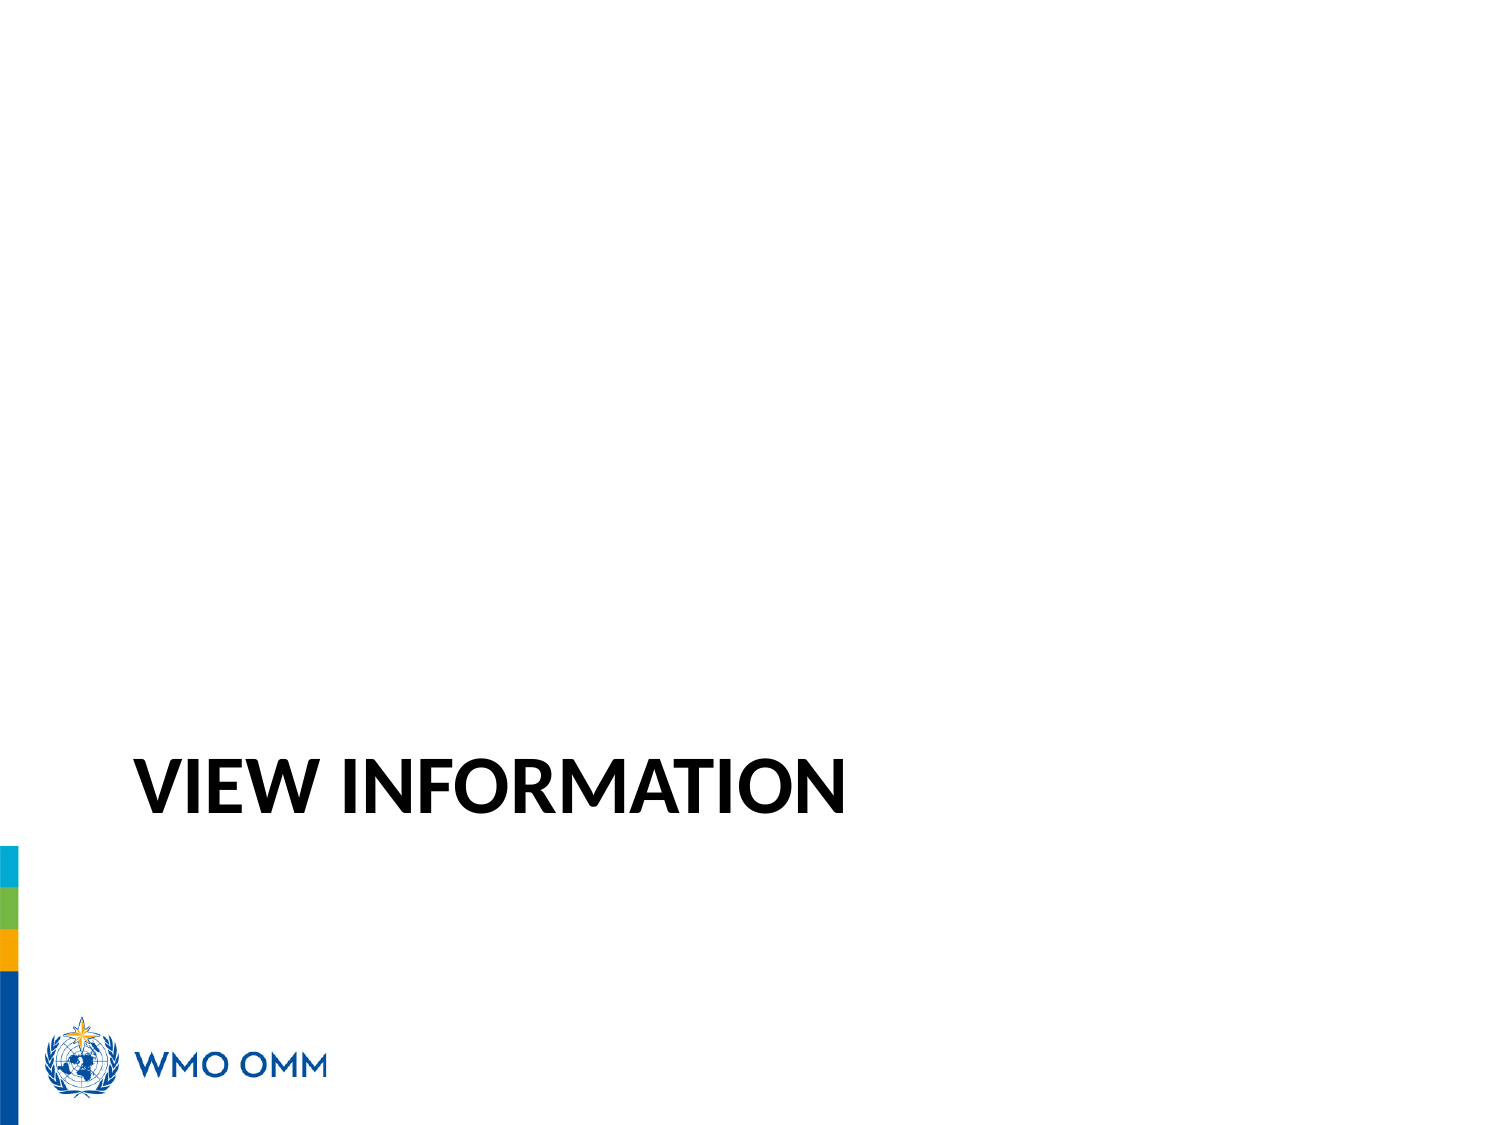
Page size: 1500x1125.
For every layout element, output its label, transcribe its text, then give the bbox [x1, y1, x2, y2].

title VIEW Information [118, 722, 1394, 947]
picture [0, 845, 327, 1125]
